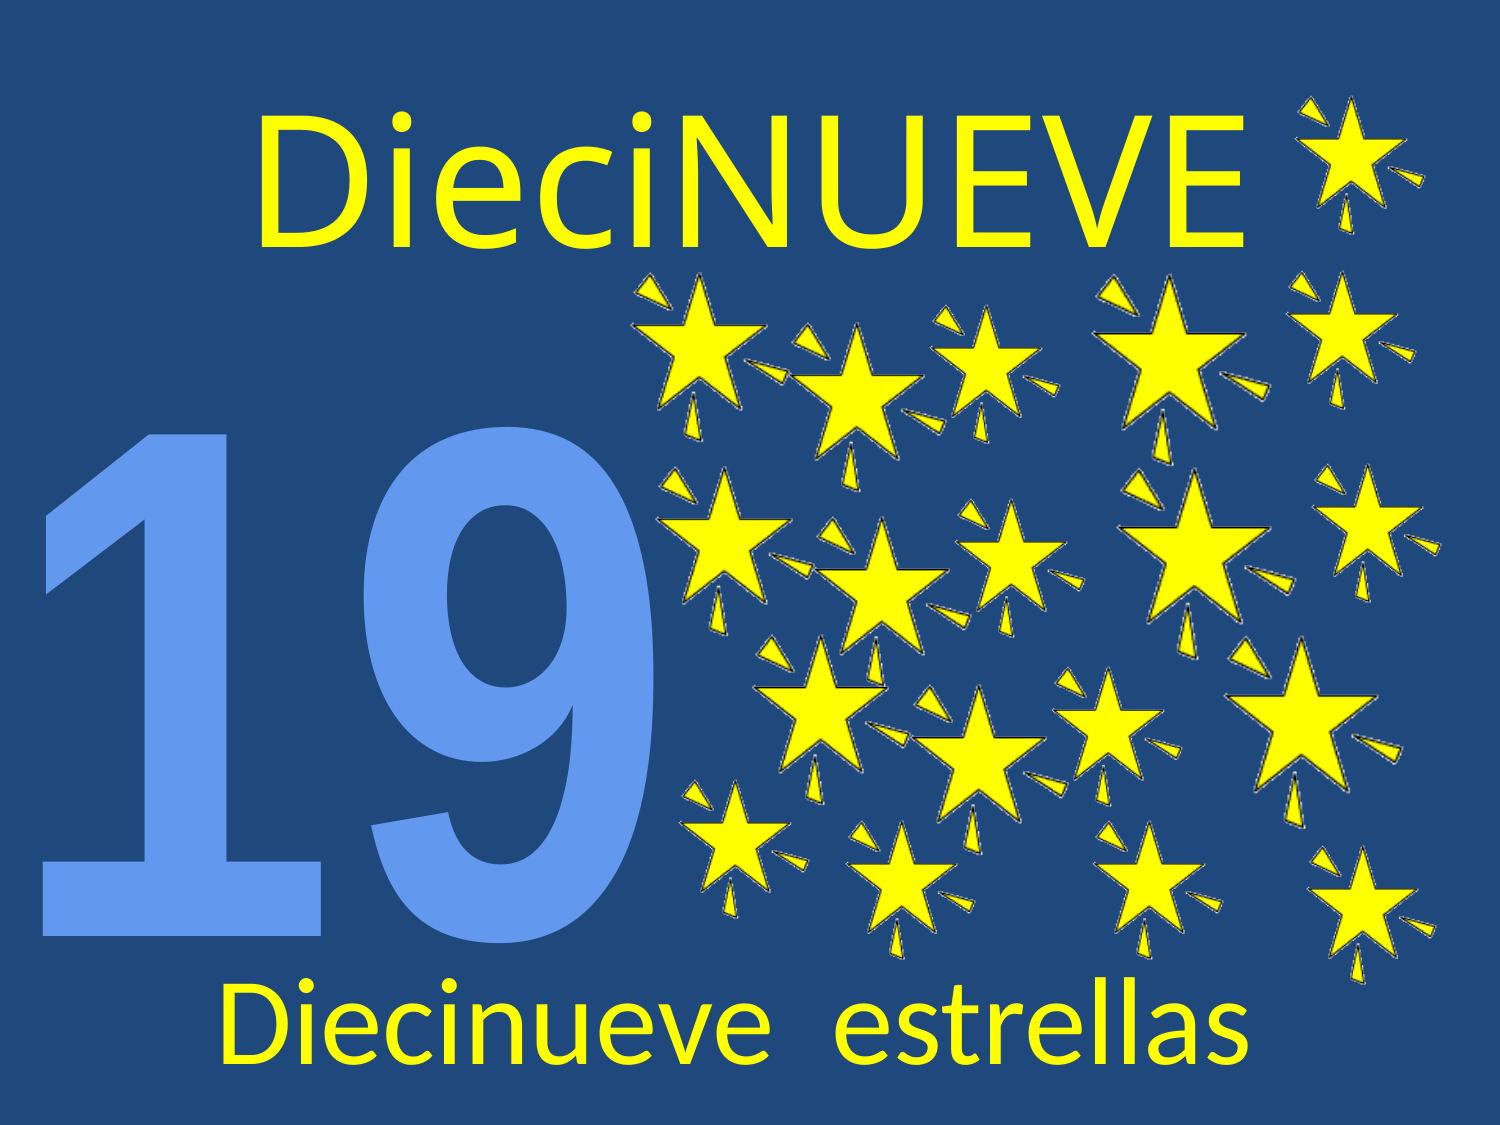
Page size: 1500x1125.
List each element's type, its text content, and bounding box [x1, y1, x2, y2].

text_box 19 [0, 199, 692, 1090]
text_box Diecinueve estrellas [127, 932, 1342, 1097]
subtitle DieciNUEVE [225, 56, 1275, 310]
picture [1273, 87, 1428, 242]
picture [604, 262, 1445, 992]
